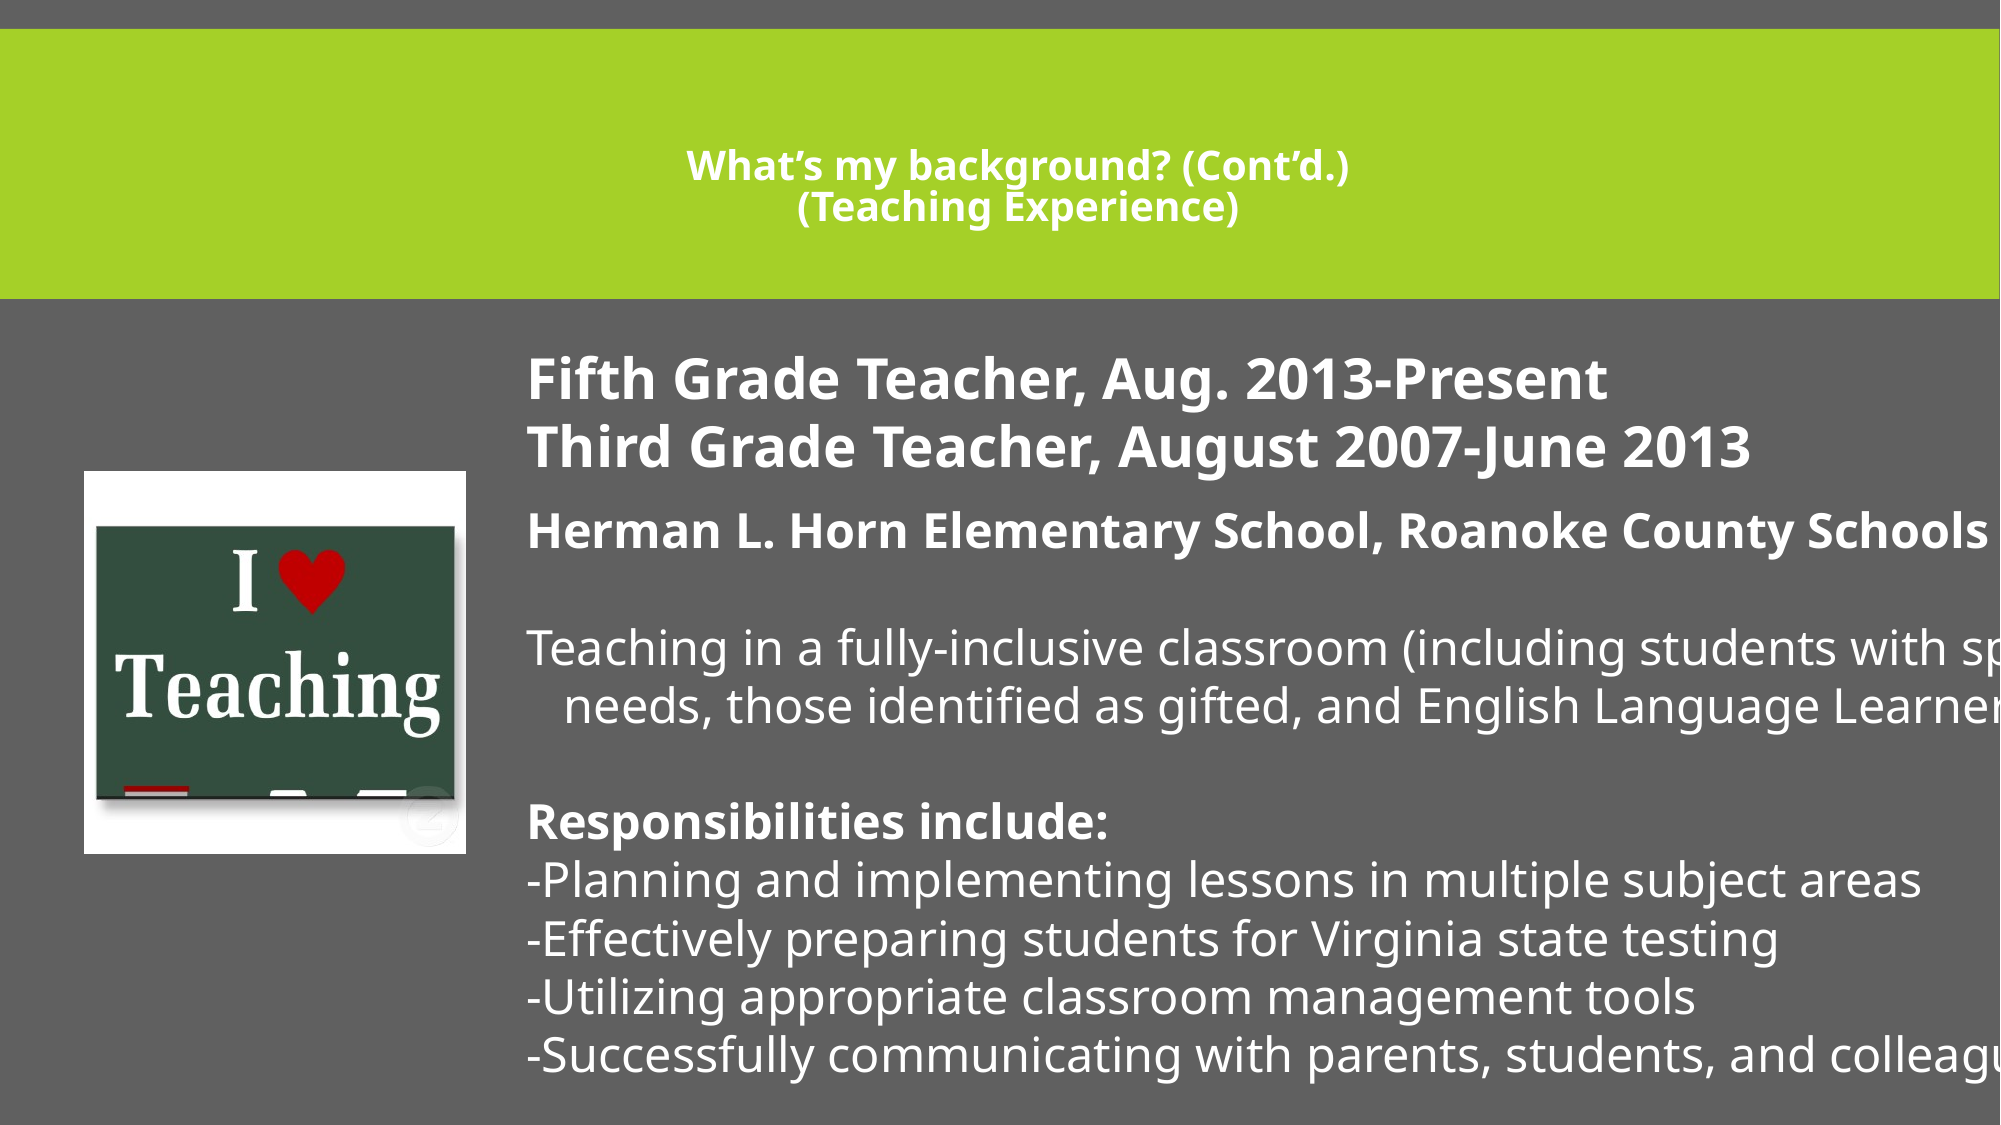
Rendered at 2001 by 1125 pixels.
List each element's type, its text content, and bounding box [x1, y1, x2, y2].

title What’s my background? (Cont’d.) (Teaching Experience) [215, 64, 1821, 312]
list Fifth Grade Teacher, Aug. 2013-Present Third Grade Teacher, August 2007-June 2013 Herman L. Horn Elementary School, Roanoke County Schools Teaching in a fully-inclusive classroom (including students with special needs, those identified as gifted, and English Language Learners) Responsibilities include: -Planning and implementing lessons in multiple subject areas -Effectively preparing students for Virginia state testing -Utilizing appropriate classroom management tools -Successfully communicating with parents, students, and colleagues [511, 311, 2000, 1093]
picture [83, 471, 466, 854]
